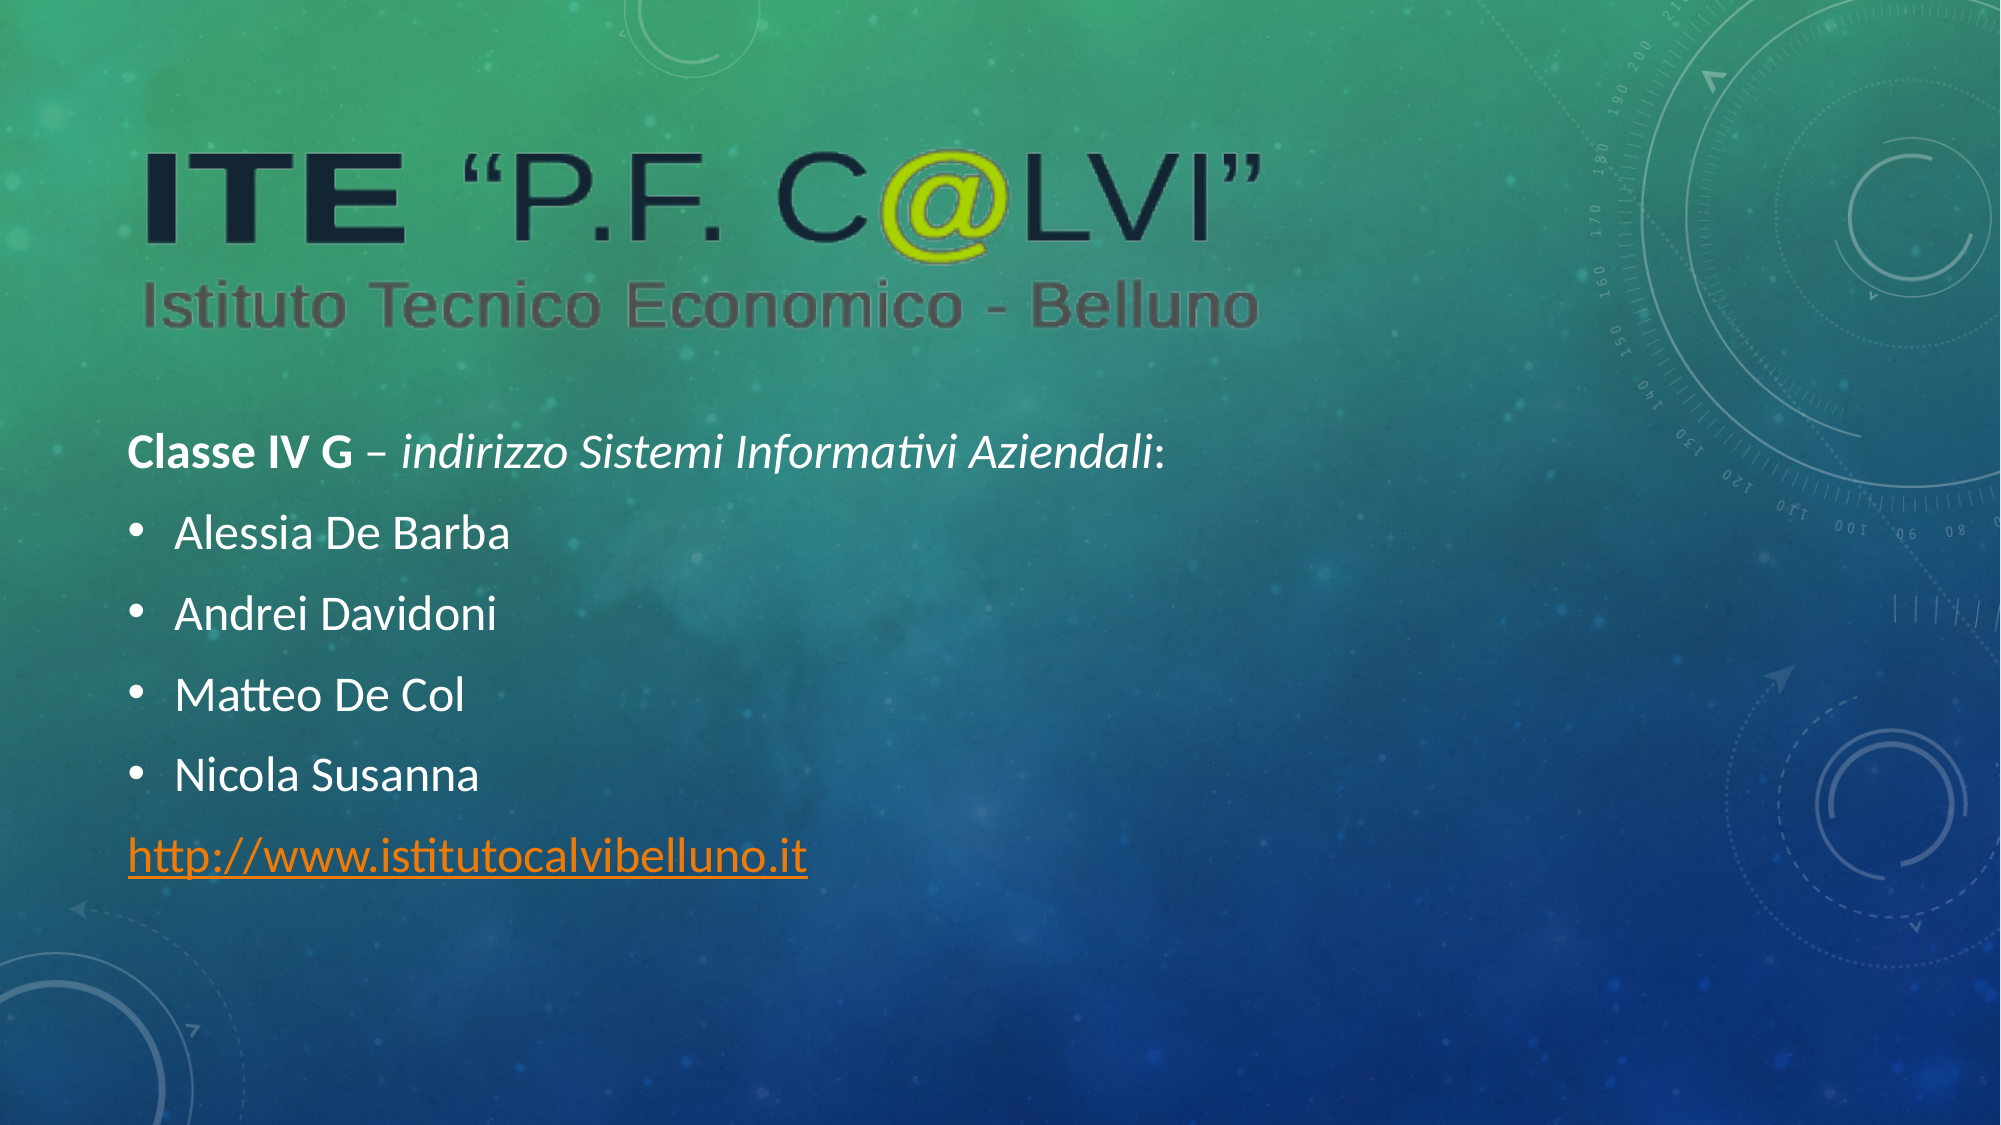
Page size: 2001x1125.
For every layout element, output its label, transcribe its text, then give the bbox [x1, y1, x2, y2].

list Classe IV G – indirizzo Sistemi Informativi Aziendali: Alessia De Barba Andrei Davidoni Matteo De Col Nicola Susanna http://www.istitutocalvibelluno.it [112, 351, 1775, 950]
picture [0, 0, 2001, 1125]
